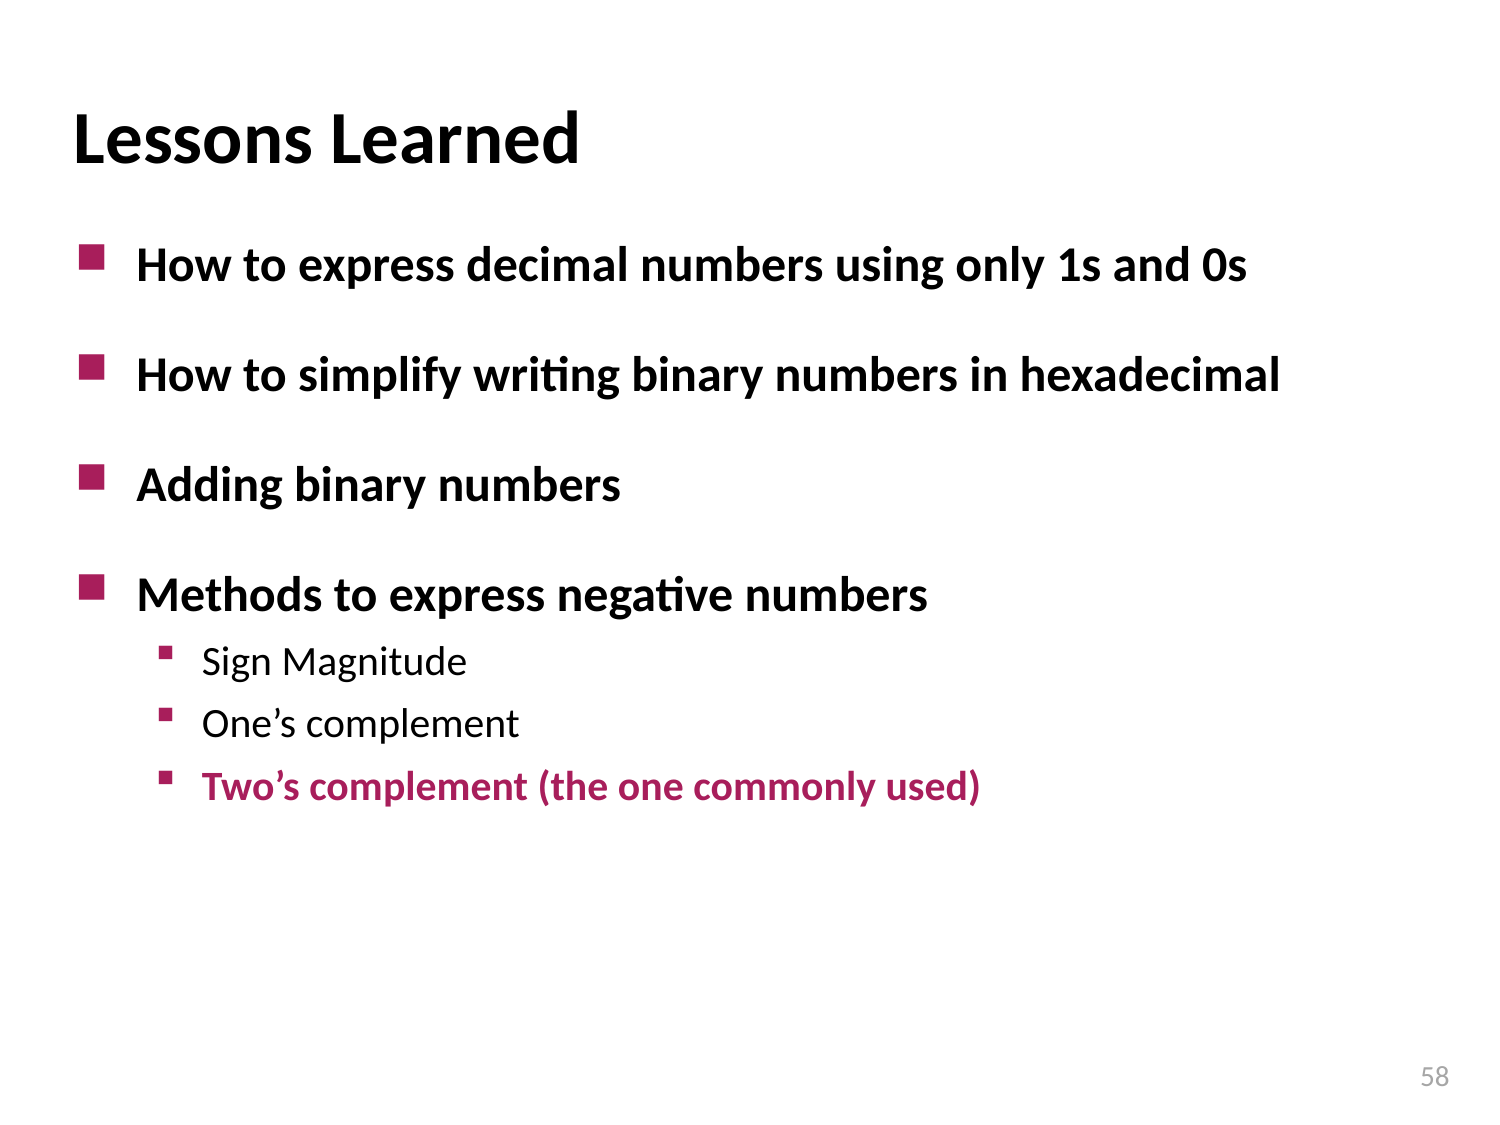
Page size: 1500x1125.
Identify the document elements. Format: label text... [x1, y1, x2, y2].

title Lessons Learned [58, 71, 1305, 197]
list How to express decimal numbers using only 1s and 0s How to simplify writing binary numbers in hexadecimal Adding binary numbers Methods to express negative numbers Sign Magnitude One’s complement Two’s complement (the one commonly used) [64, 223, 1361, 1040]
